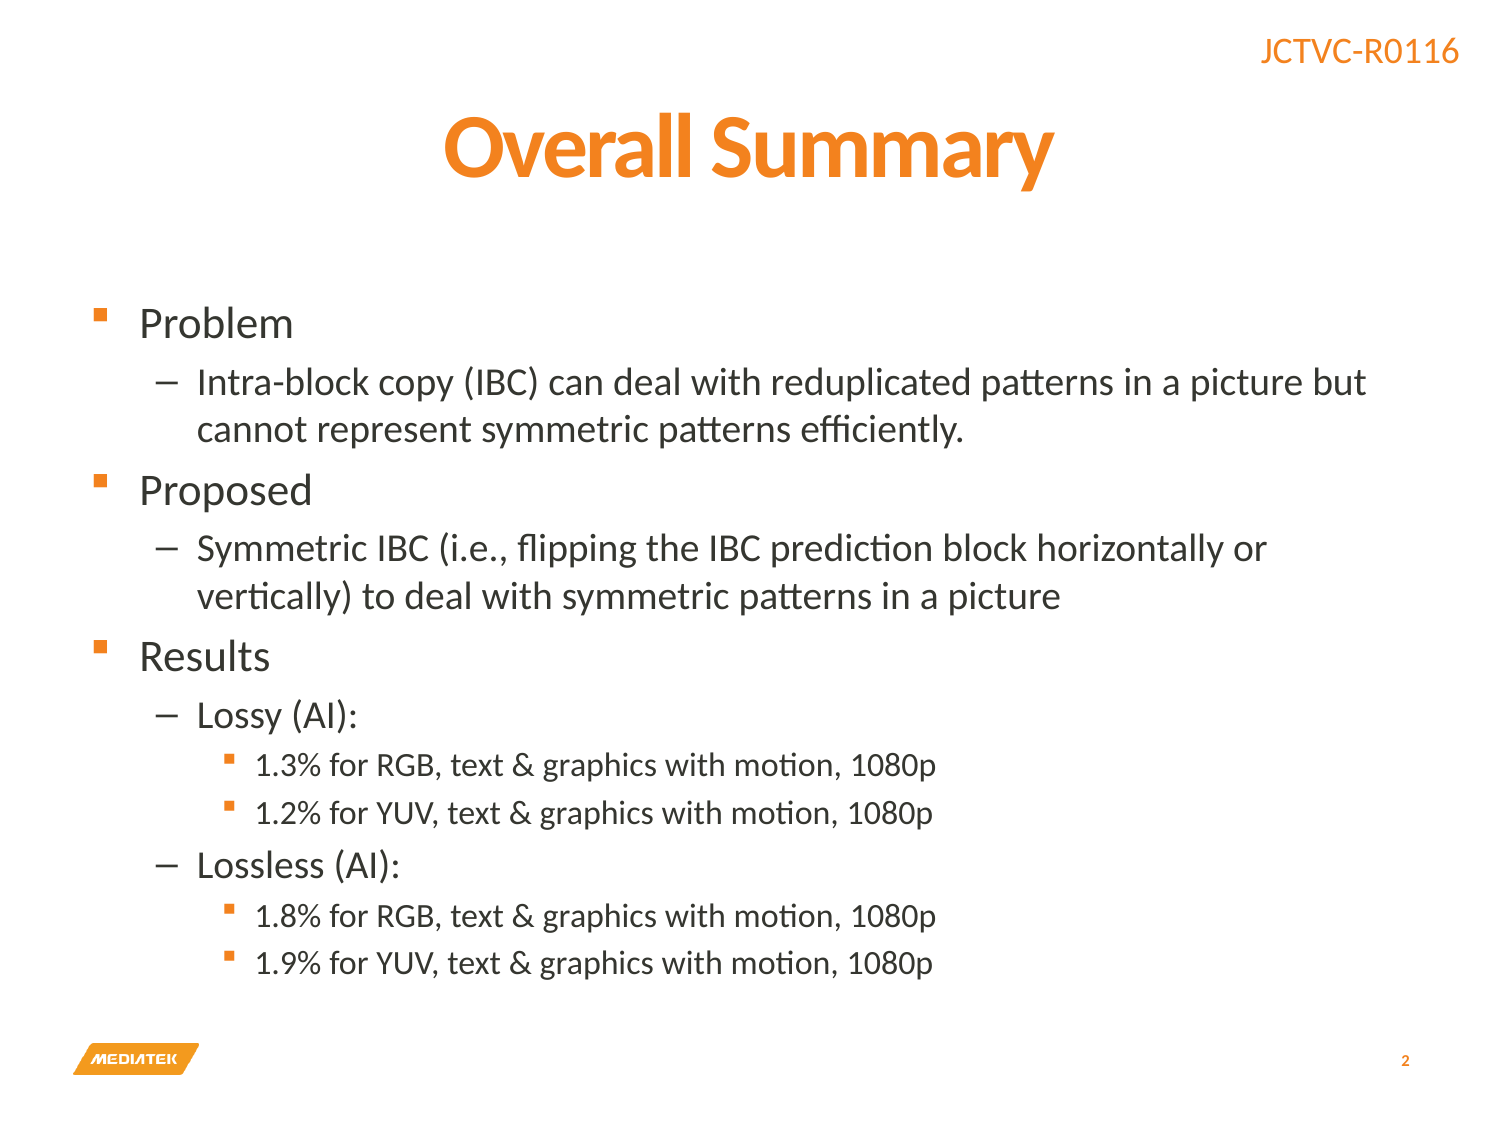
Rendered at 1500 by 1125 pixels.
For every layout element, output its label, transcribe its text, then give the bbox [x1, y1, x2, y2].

picture [73, 1043, 199, 1075]
list Problem Intra-block copy (IBC) can deal with reduplicated patterns in a picture but cannot represent symmetric patterns efficiently. Proposed Symmetric IBC (i.e., flipping the IBC prediction block horizontally or vertically) to deal with symmetric patterns in a picture Results Lossy (AI): 1.3% for RGB, text & graphics with motion, 1080p 1.2% for YUV, text & graphics with motion, 1080p Lossless (AI): 1.8% for RGB, text & graphics with motion, 1080p 1.9% for YUV, text & graphics with motion, 1080p [75, 286, 1425, 990]
title Overall Summary [75, 99, 1425, 286]
slide_number 2 [1251, 1029, 1425, 1090]
